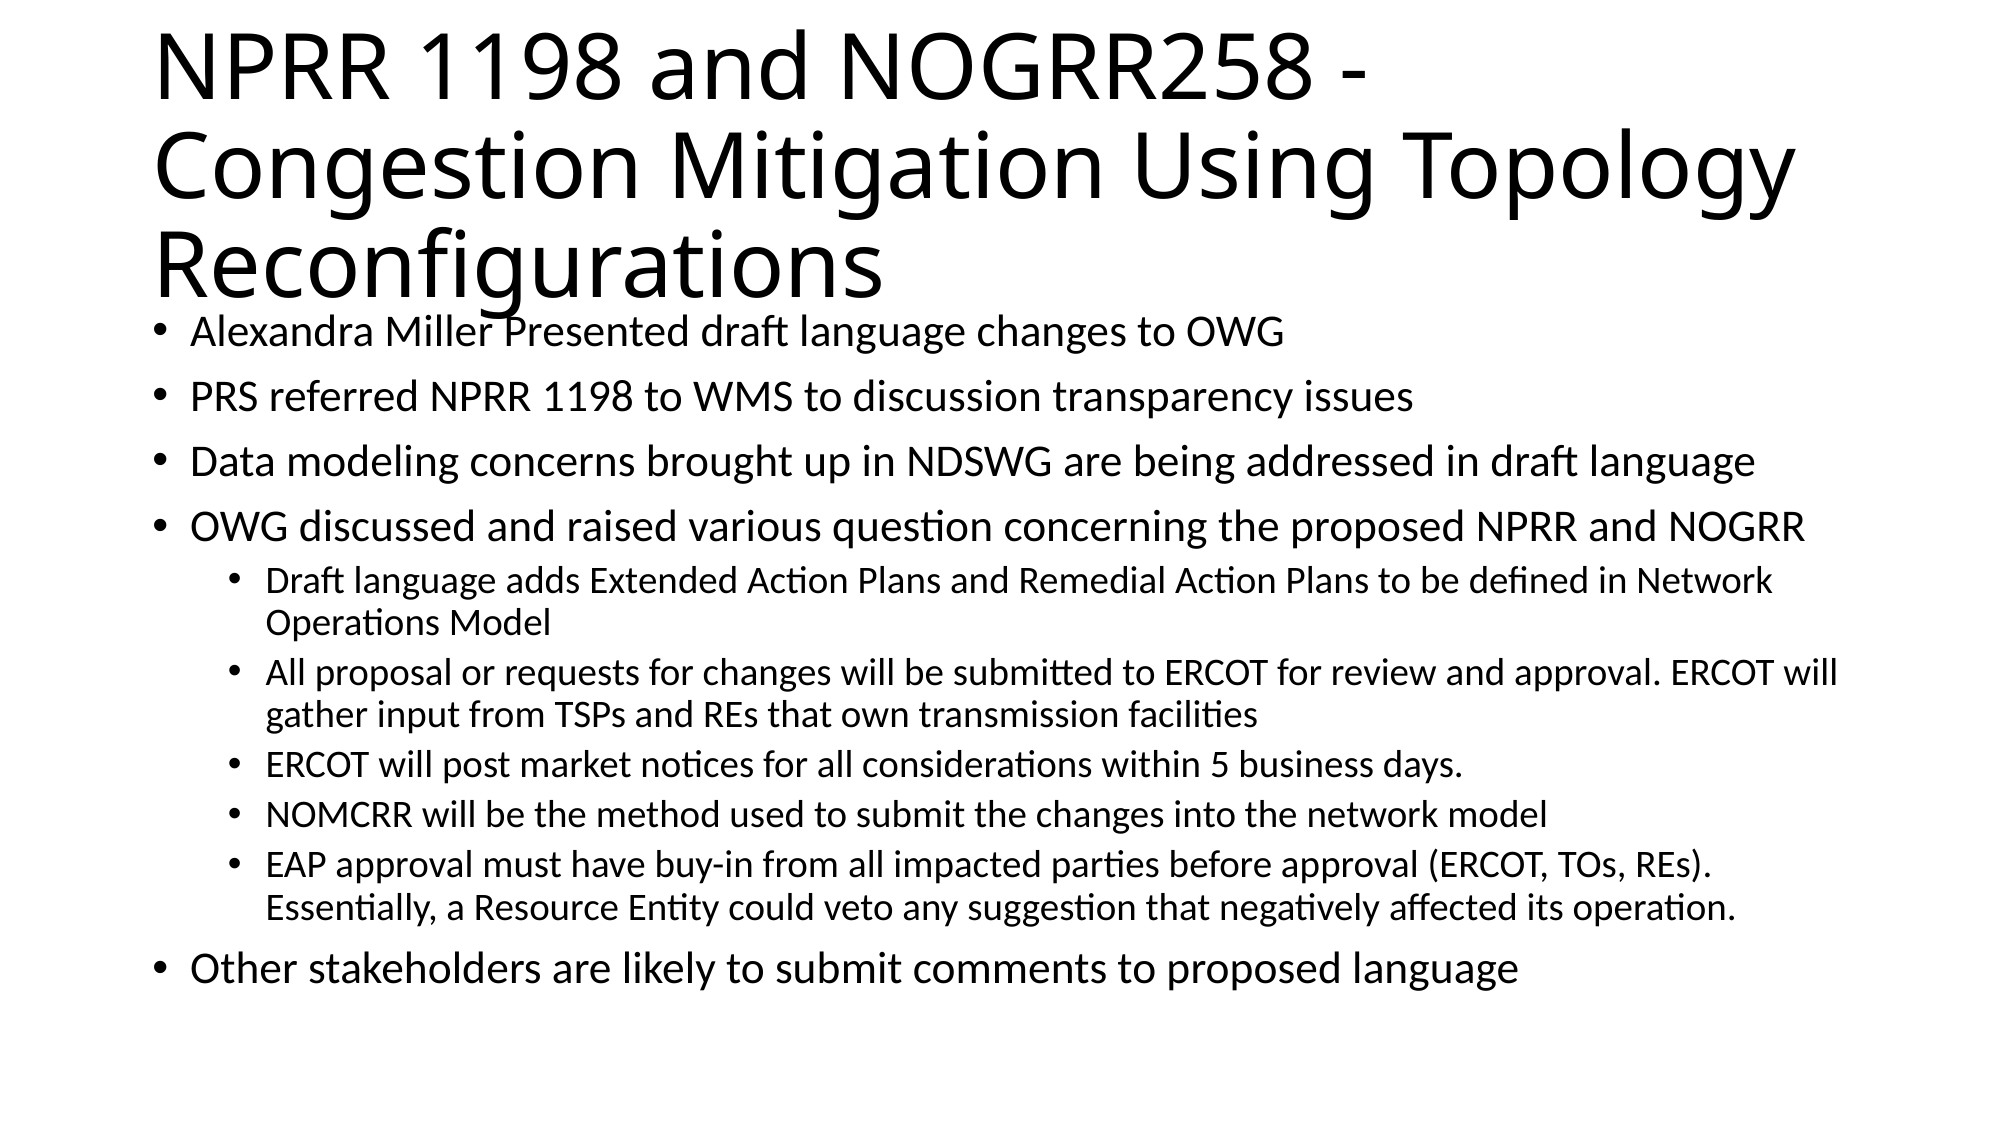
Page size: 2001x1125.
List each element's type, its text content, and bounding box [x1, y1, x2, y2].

title NPRR 1198 and NOGRR258 - Congestion Mitigation Using Topology Reconfigurations [137, 59, 1863, 278]
list Alexandra Miller Presented draft language changes to OWG PRS referred NPRR 1198 to WMS to discussion transparency issues Data modeling concerns brought up in NDSWG are being addressed in draft language OWG discussed and raised various question concerning the proposed NPRR and NOGRR Draft language adds Extended Action Plans and Remedial Action Plans to be defined in Network Operations Model All proposal or requests for changes will be submitted to ERCOT for review and approval. ERCOT will gather input from TSPs and REs that own transmission facilities ERCOT will post market notices for all considerations within 5 business days. NOMCRR will be the method used to submit the changes into the network model EAP approval must have buy-in from all impacted parties before approval (ERCOT, TOs, REs). Essentially, a Resource Entity could veto any suggestion that negatively affected its operation. Other stakeholders are likely to submit comments to proposed language [137, 299, 1863, 1014]
